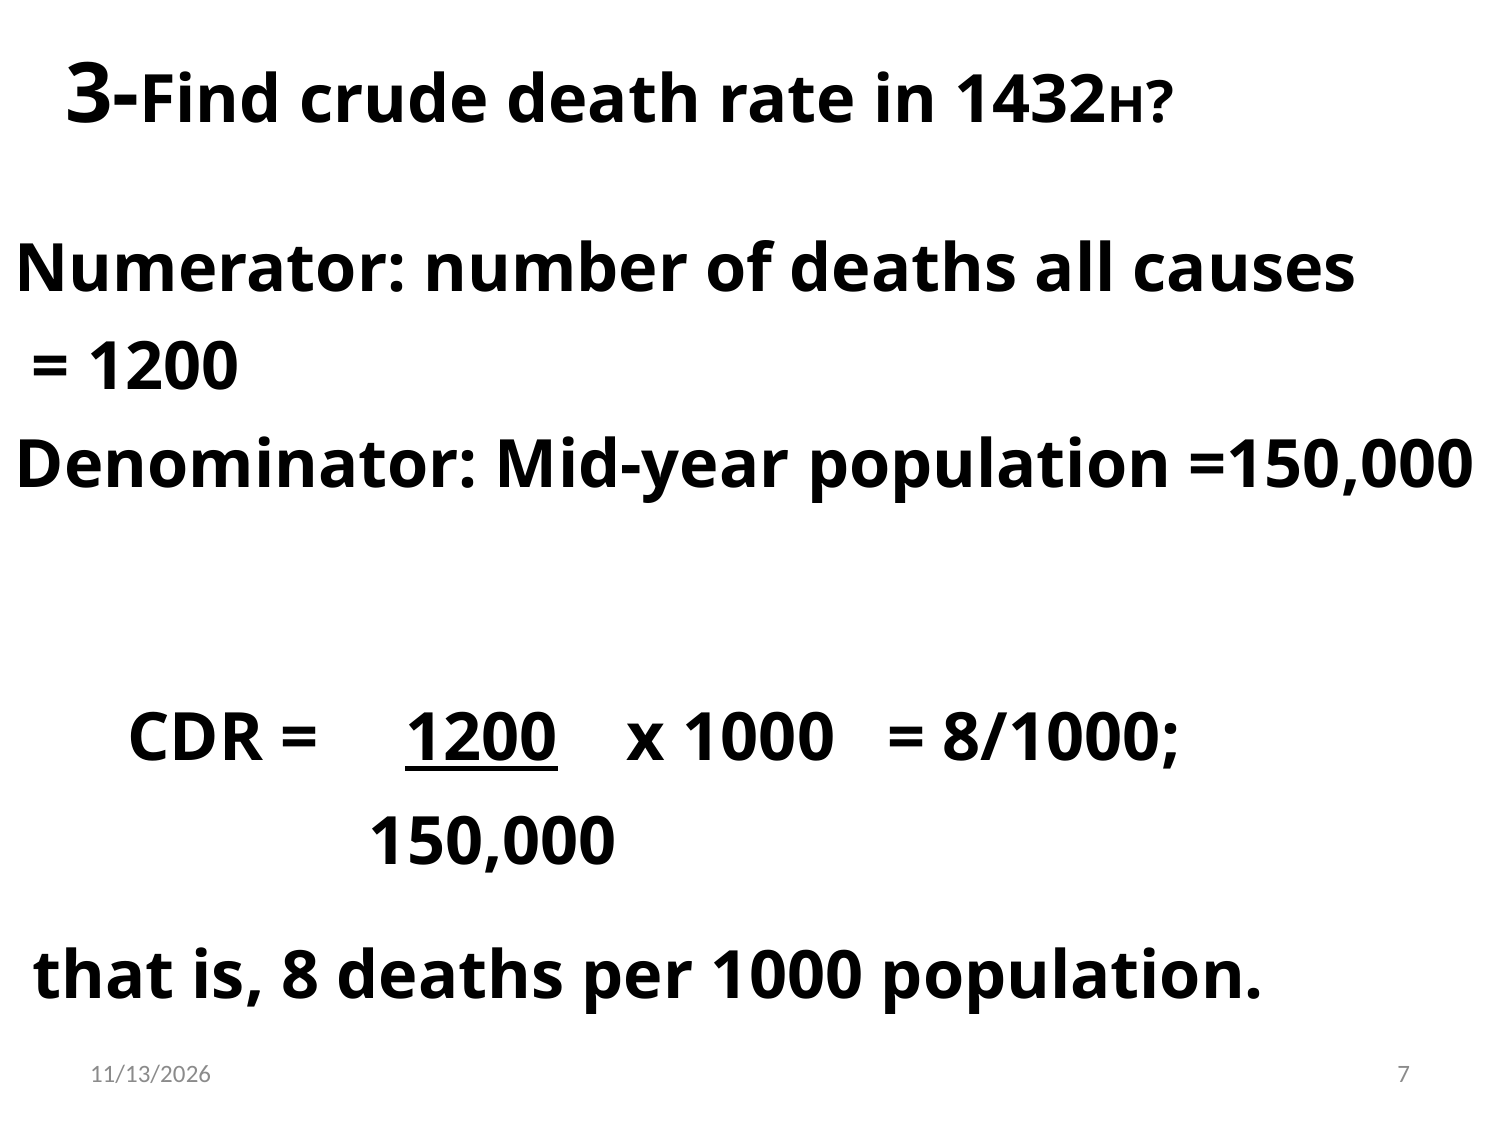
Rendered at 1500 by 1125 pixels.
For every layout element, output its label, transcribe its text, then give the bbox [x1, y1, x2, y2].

text_box 3-Find crude death rate in 1432H? [49, 23, 1463, 147]
text_box Numerator: number of deaths all causes = 1200 Denominator: Mid-year population =150,000 [0, 199, 1500, 509]
text_box that is, 8 deaths per 1000 population. [17, 924, 1438, 1020]
text_box CDR = 1200 x 1000 = 8/1000; 150,000 [112, 662, 1400, 886]
slide_number 7 [1074, 1042, 1425, 1103]
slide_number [75, 1042, 425, 1103]
